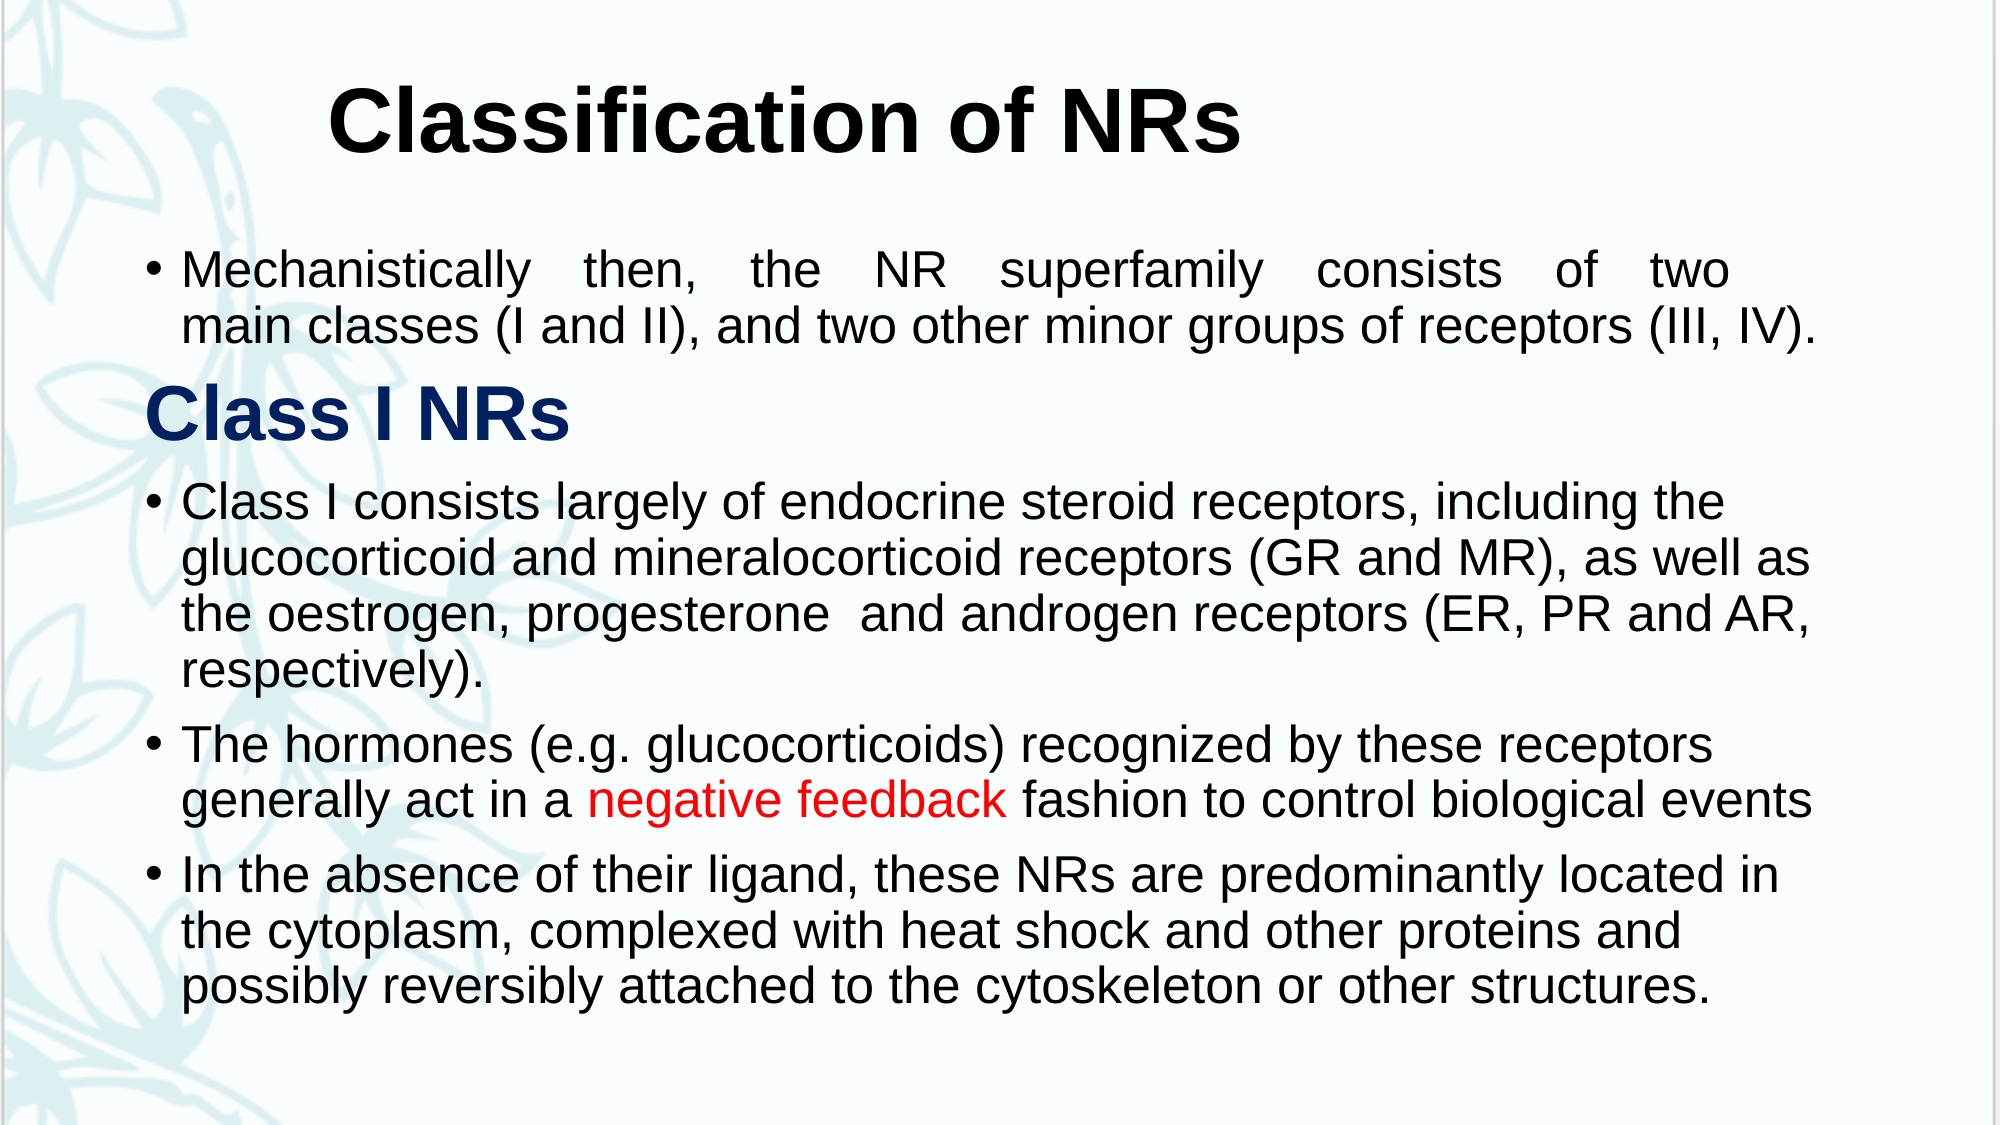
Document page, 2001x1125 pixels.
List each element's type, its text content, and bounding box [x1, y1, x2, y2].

title Classification of NRs [312, 37, 1718, 209]
picture [0, 0, 2001, 1125]
list Mechanistically then, the NR superfamily consists of two main classes (I and II), and two other minor groups of receptors (III, IV). Class I NRs Class I consists largely of endocrine steroid receptors, including the glucocorticoid and mineralocorticoid receptors (GR and MR), as well as the oestrogen, progesterone and androgen receptors (ER, PR and AR, respectively). The hormones (e.g. glucocorticoids) recognized by these receptors generally act in a negative feedback fashion to control biological events In the absence of their ligand, these NRs are predominantly located in the cytoplasm, complexed with heat shock and other proteins and possibly reversibly attached to the cytoskeleton or other structures. [129, 235, 1877, 1091]
